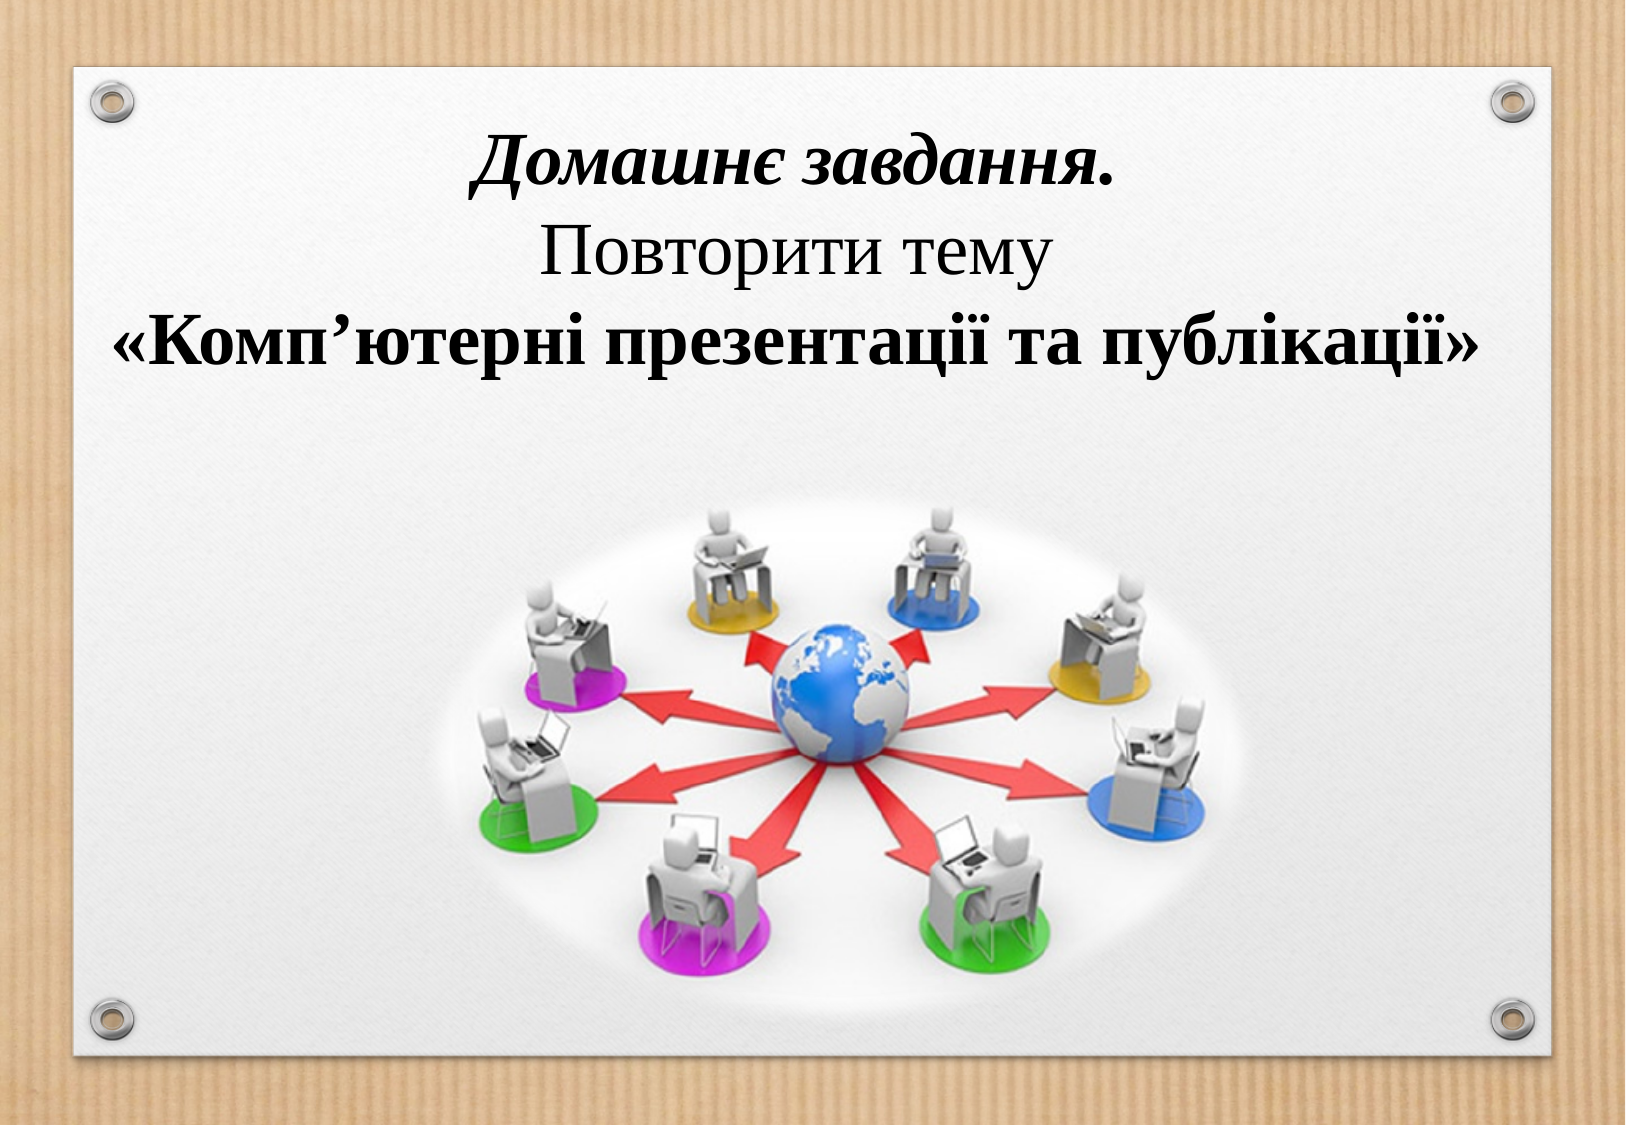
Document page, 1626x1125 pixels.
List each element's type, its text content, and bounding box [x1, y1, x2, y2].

picture [0, 0, 1626, 1125]
text_box Домашнє завдання. Повторити тему «Комп’ютерні презентації та публікації» [64, 102, 1529, 477]
